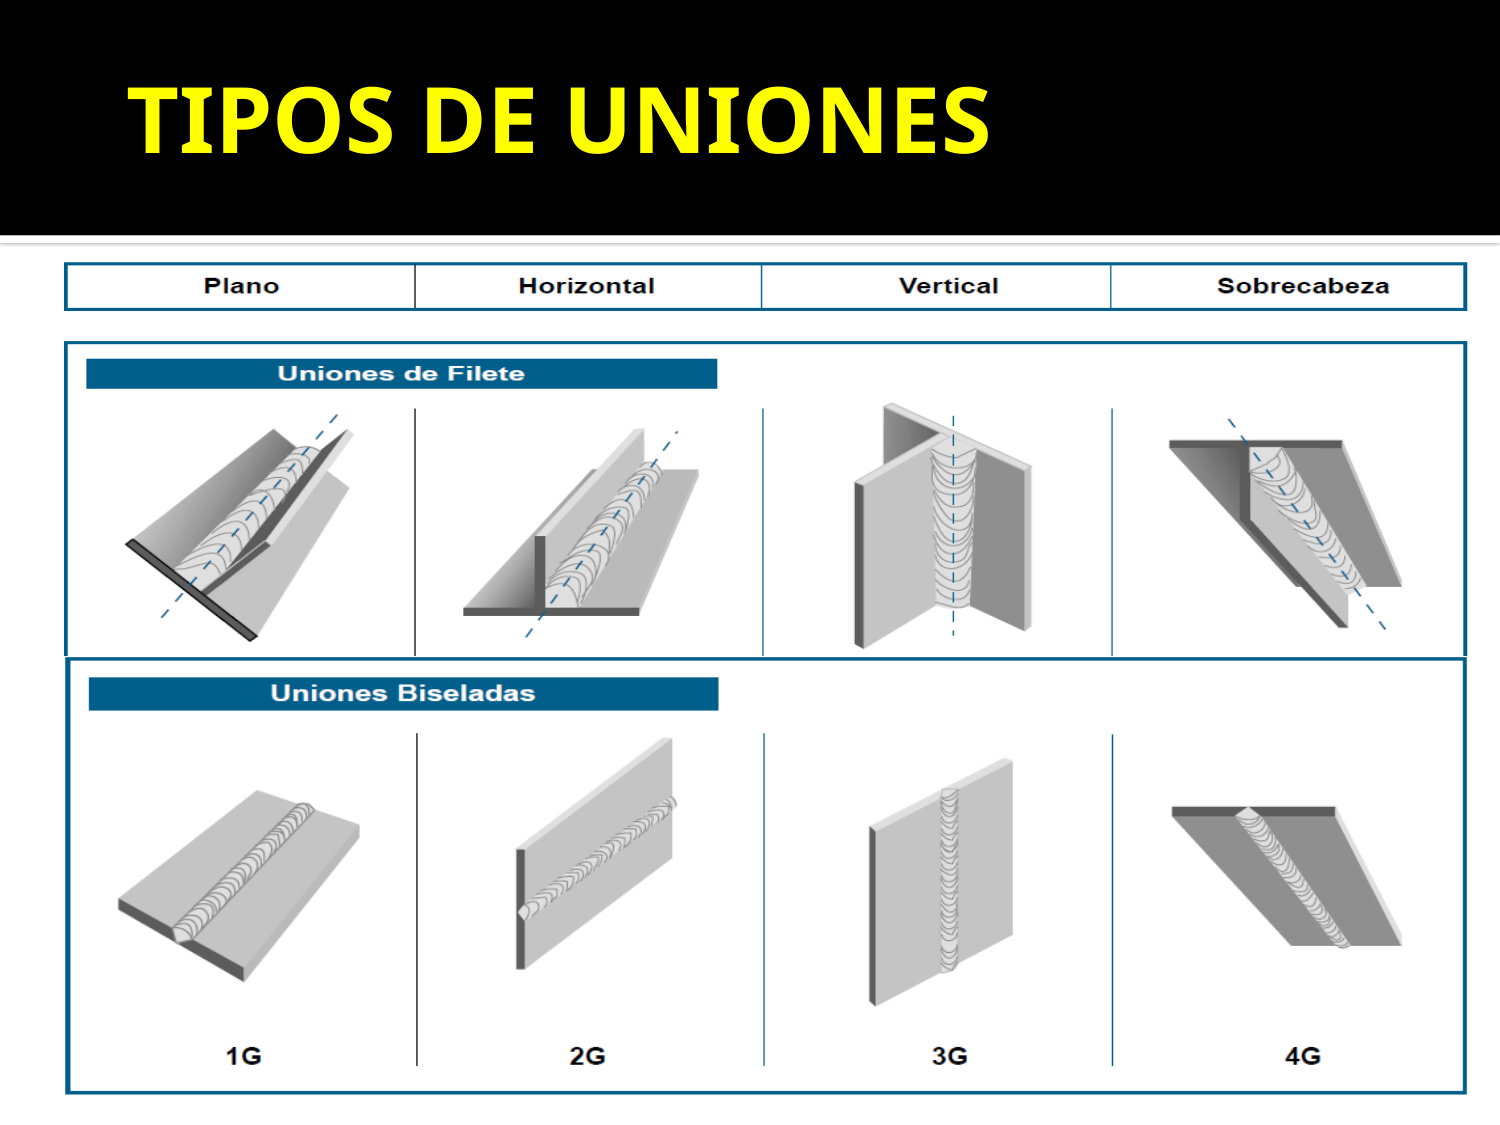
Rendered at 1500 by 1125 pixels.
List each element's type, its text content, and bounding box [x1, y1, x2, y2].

picture [64, 255, 1474, 1097]
picture [71, 661, 1463, 1091]
picture [68, 266, 1463, 307]
text_box TIPOS DE UNIONES [112, 54, 1306, 225]
picture [68, 345, 1463, 657]
